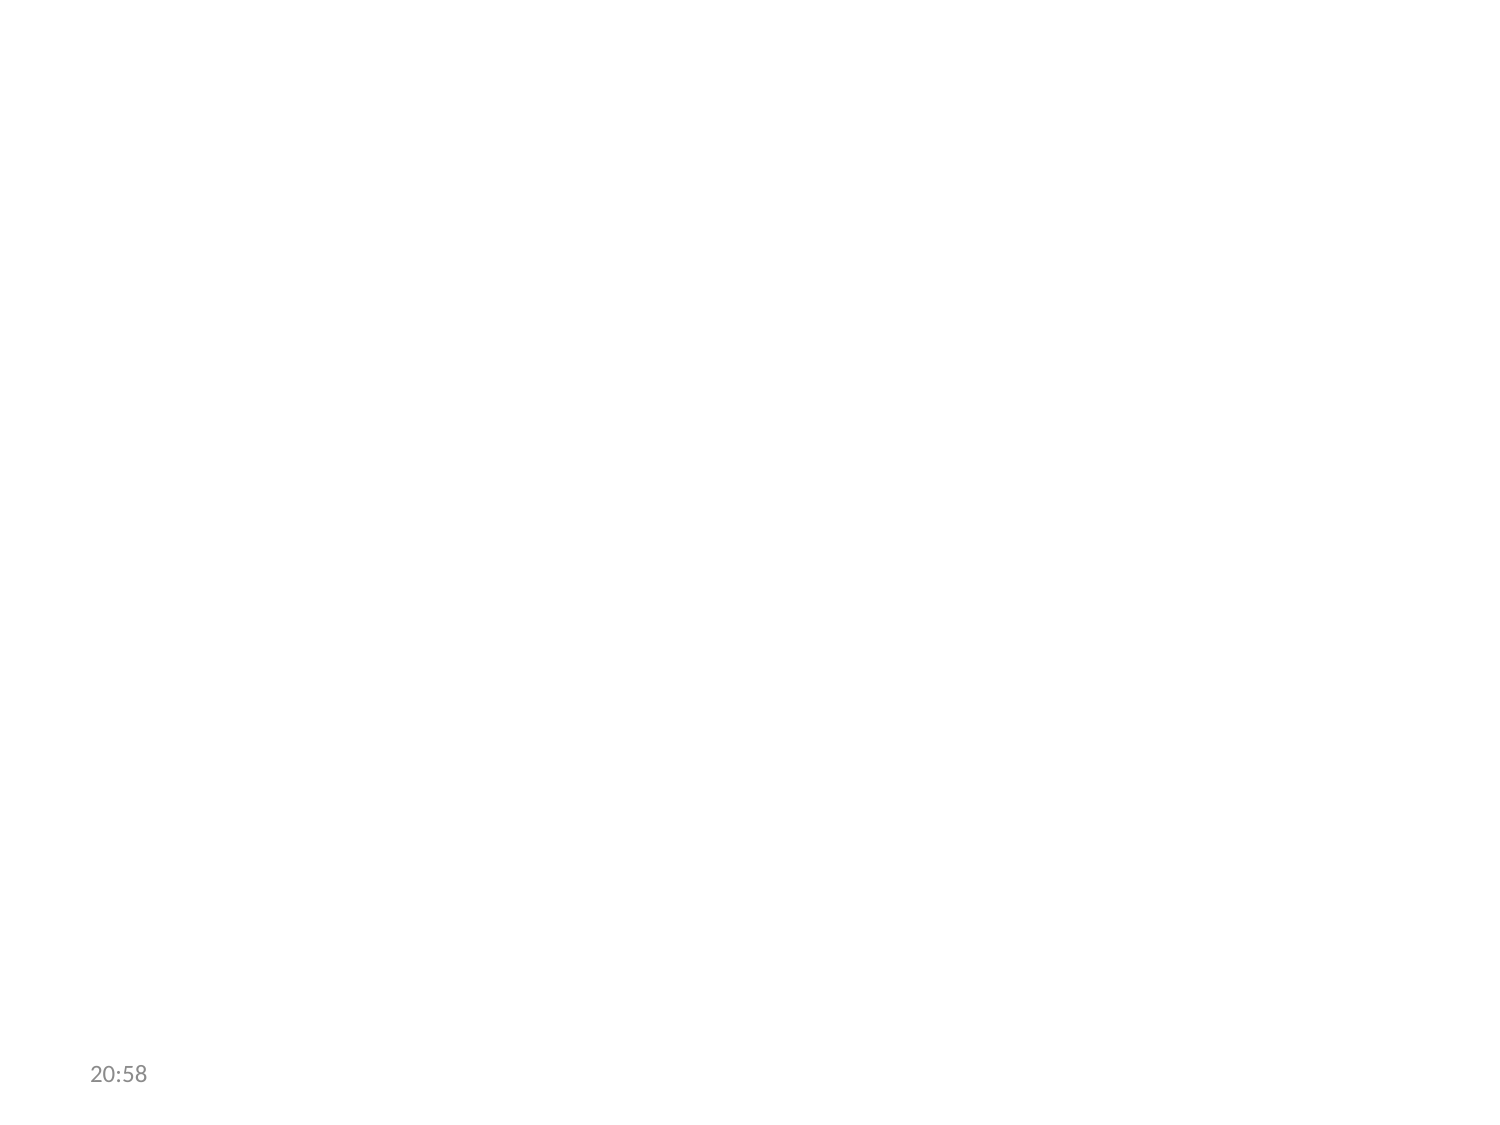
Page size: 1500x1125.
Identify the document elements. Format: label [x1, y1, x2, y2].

slide_number [75, 1042, 425, 1103]
